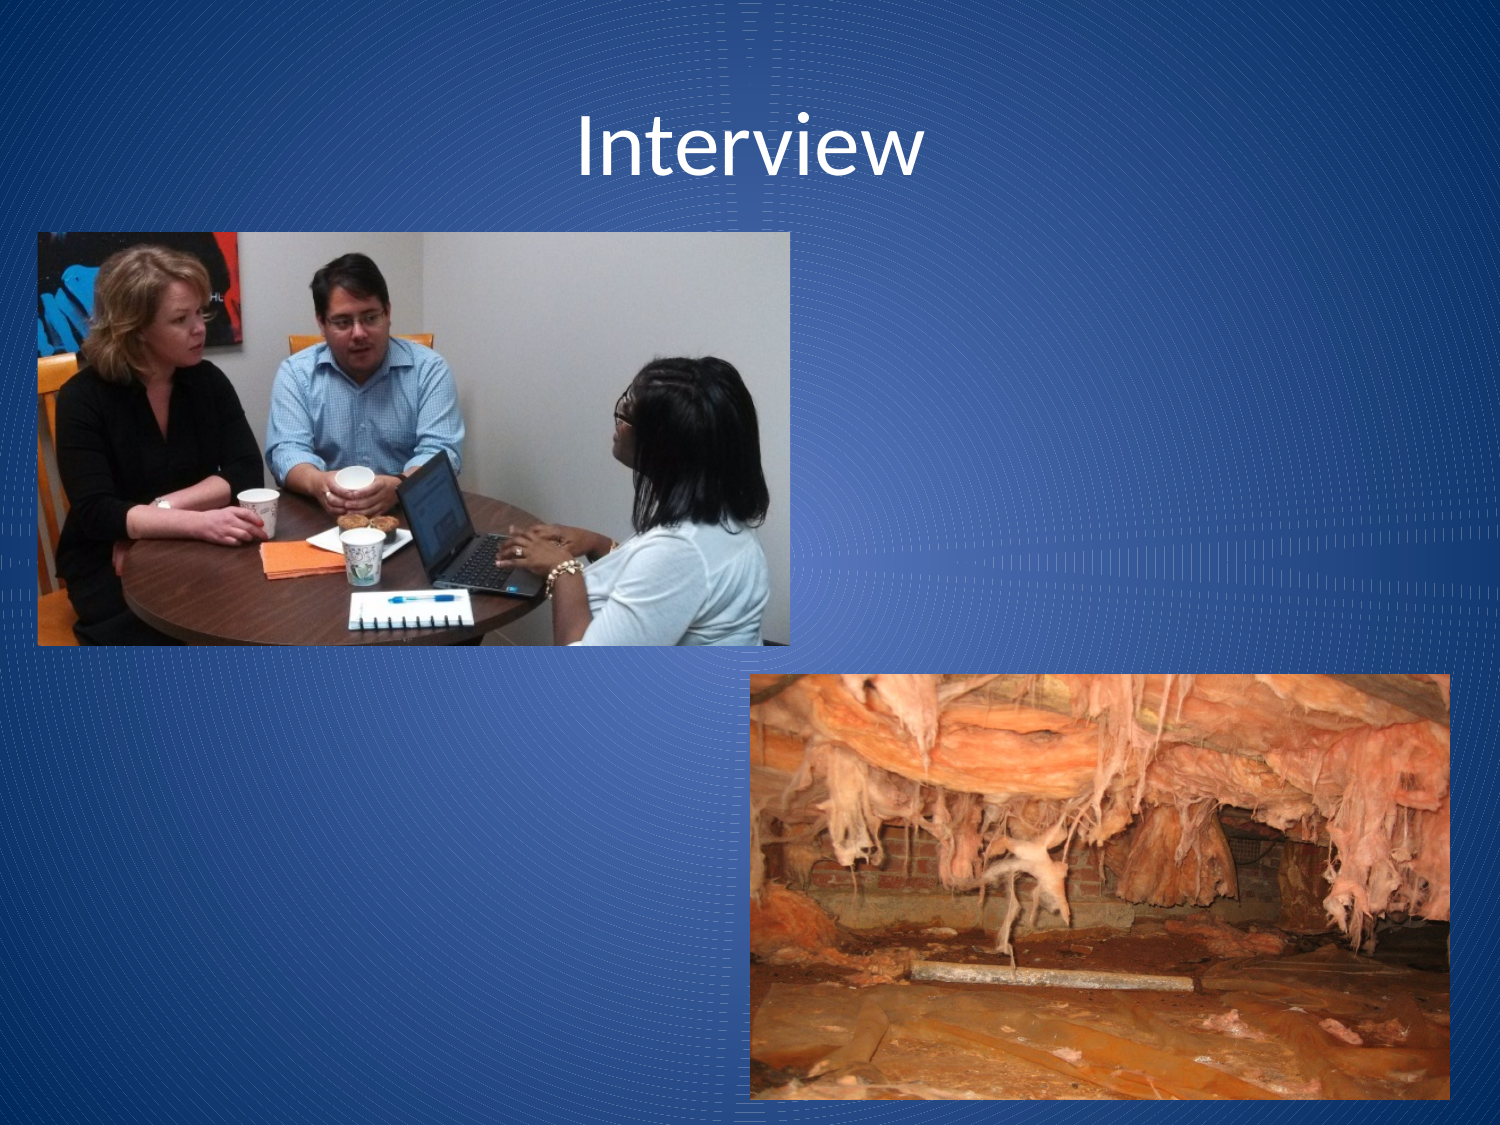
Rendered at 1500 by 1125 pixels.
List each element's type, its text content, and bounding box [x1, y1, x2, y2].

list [37, 232, 791, 646]
title Interview [75, 45, 1425, 233]
picture [749, 674, 1450, 1101]
